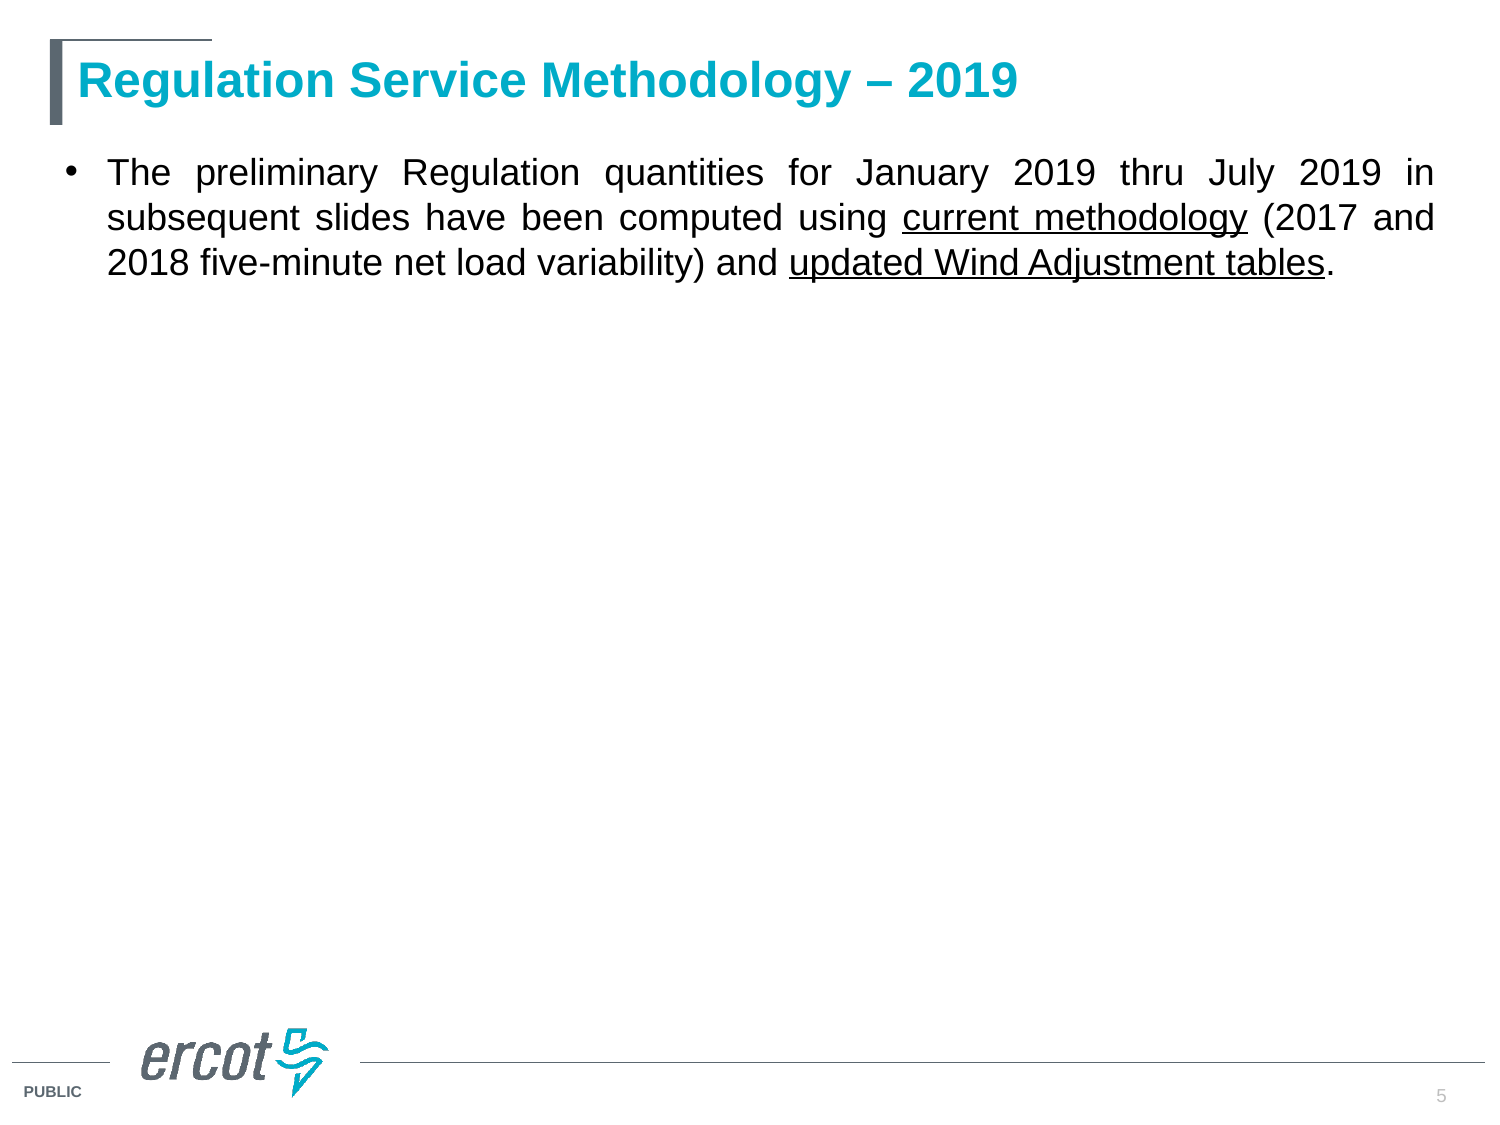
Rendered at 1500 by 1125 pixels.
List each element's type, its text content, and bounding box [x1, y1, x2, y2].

picture [137, 1024, 332, 1100]
title Regulation Service Methodology – 2019 [62, 39, 1450, 125]
list The preliminary Regulation quantities for January 2019 thru July 2019 in subsequent slides have been computed using current methodology (2017 and 2018 five-minute net load variability) and updated Wind Adjustment tables. [50, 140, 1450, 972]
